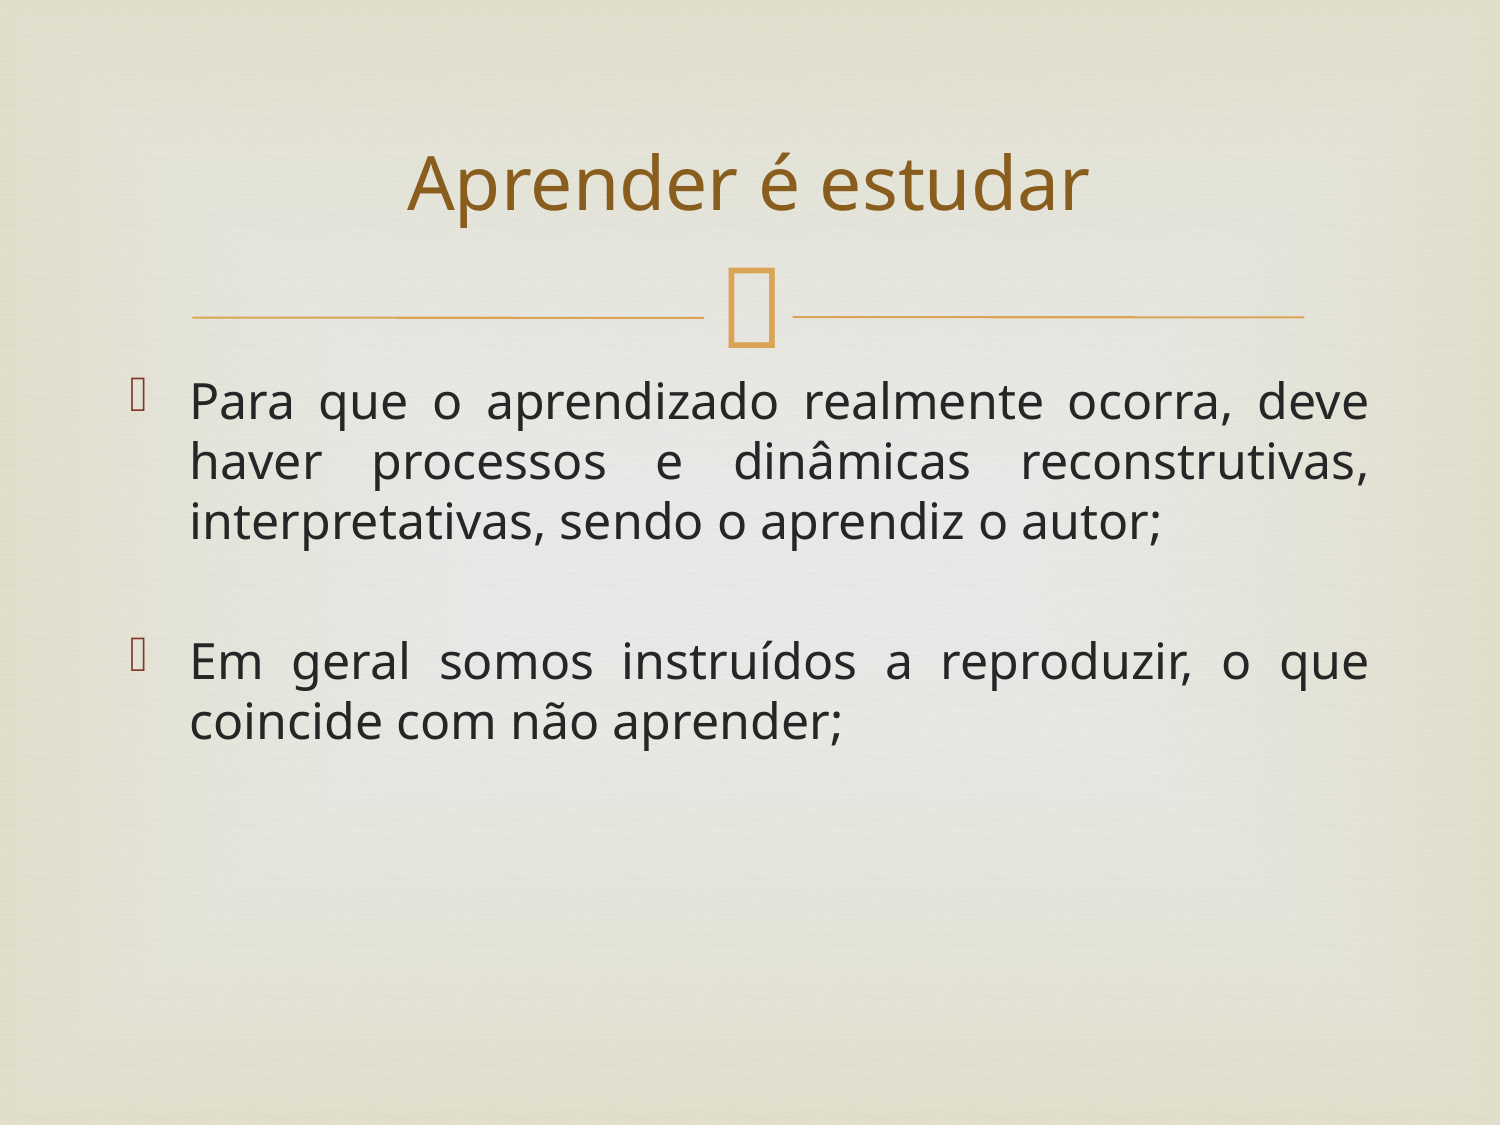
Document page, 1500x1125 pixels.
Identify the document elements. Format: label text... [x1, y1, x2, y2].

title Aprender é estudar [112, 93, 1386, 267]
list Para que o aprendizado realmente ocorra, deve haver processos e dinâmicas reconstrutivas, interpretativas, sendo o aprendiz o autor; Em geral somos instruídos a reproduzir, o que coincide com não aprender; [114, 361, 1386, 1005]
